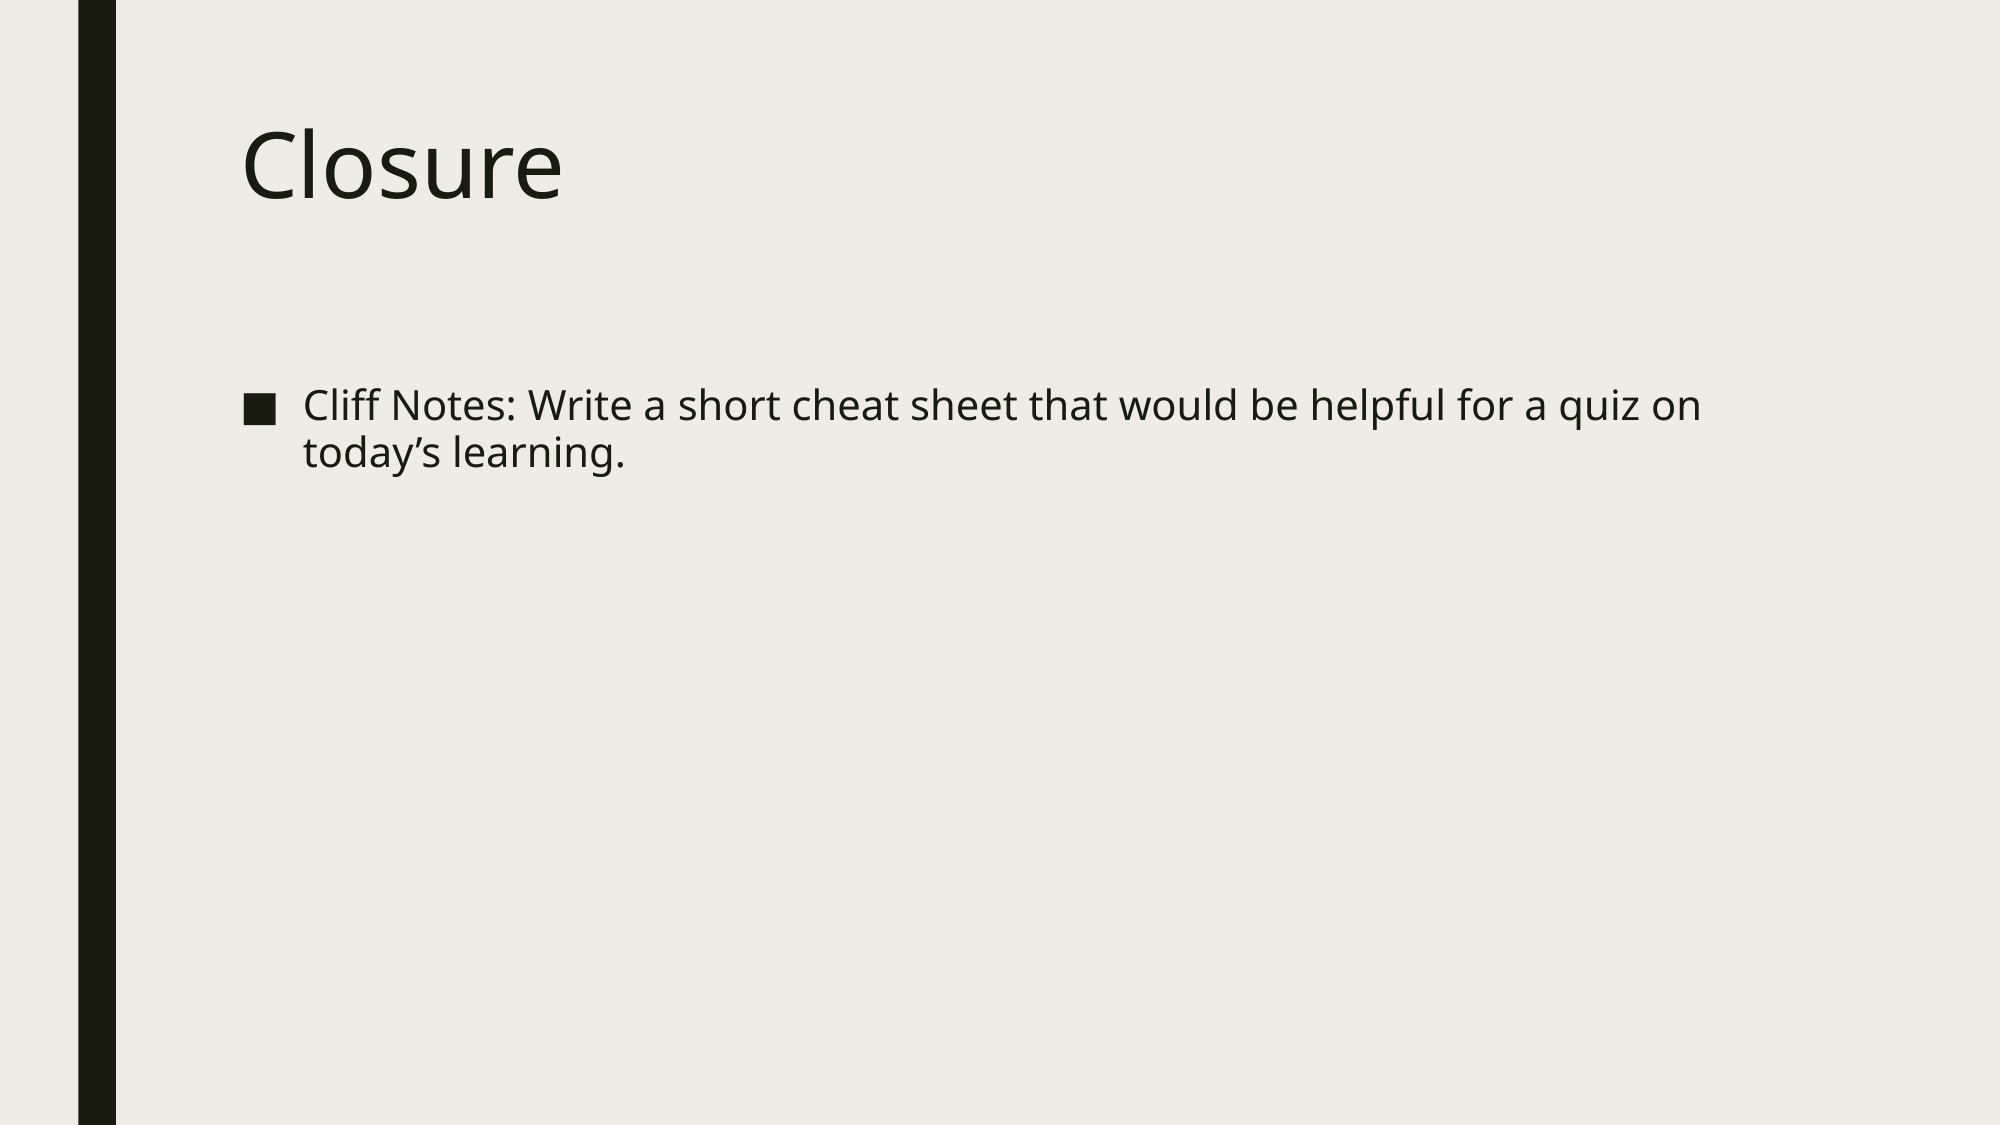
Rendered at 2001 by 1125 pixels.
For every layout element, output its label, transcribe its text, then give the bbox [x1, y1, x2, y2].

list Cliff Notes: Write a short cheat sheet that would be helpful for a quiz on today’s learning. [225, 375, 1800, 963]
title Closure [225, 112, 1800, 357]
